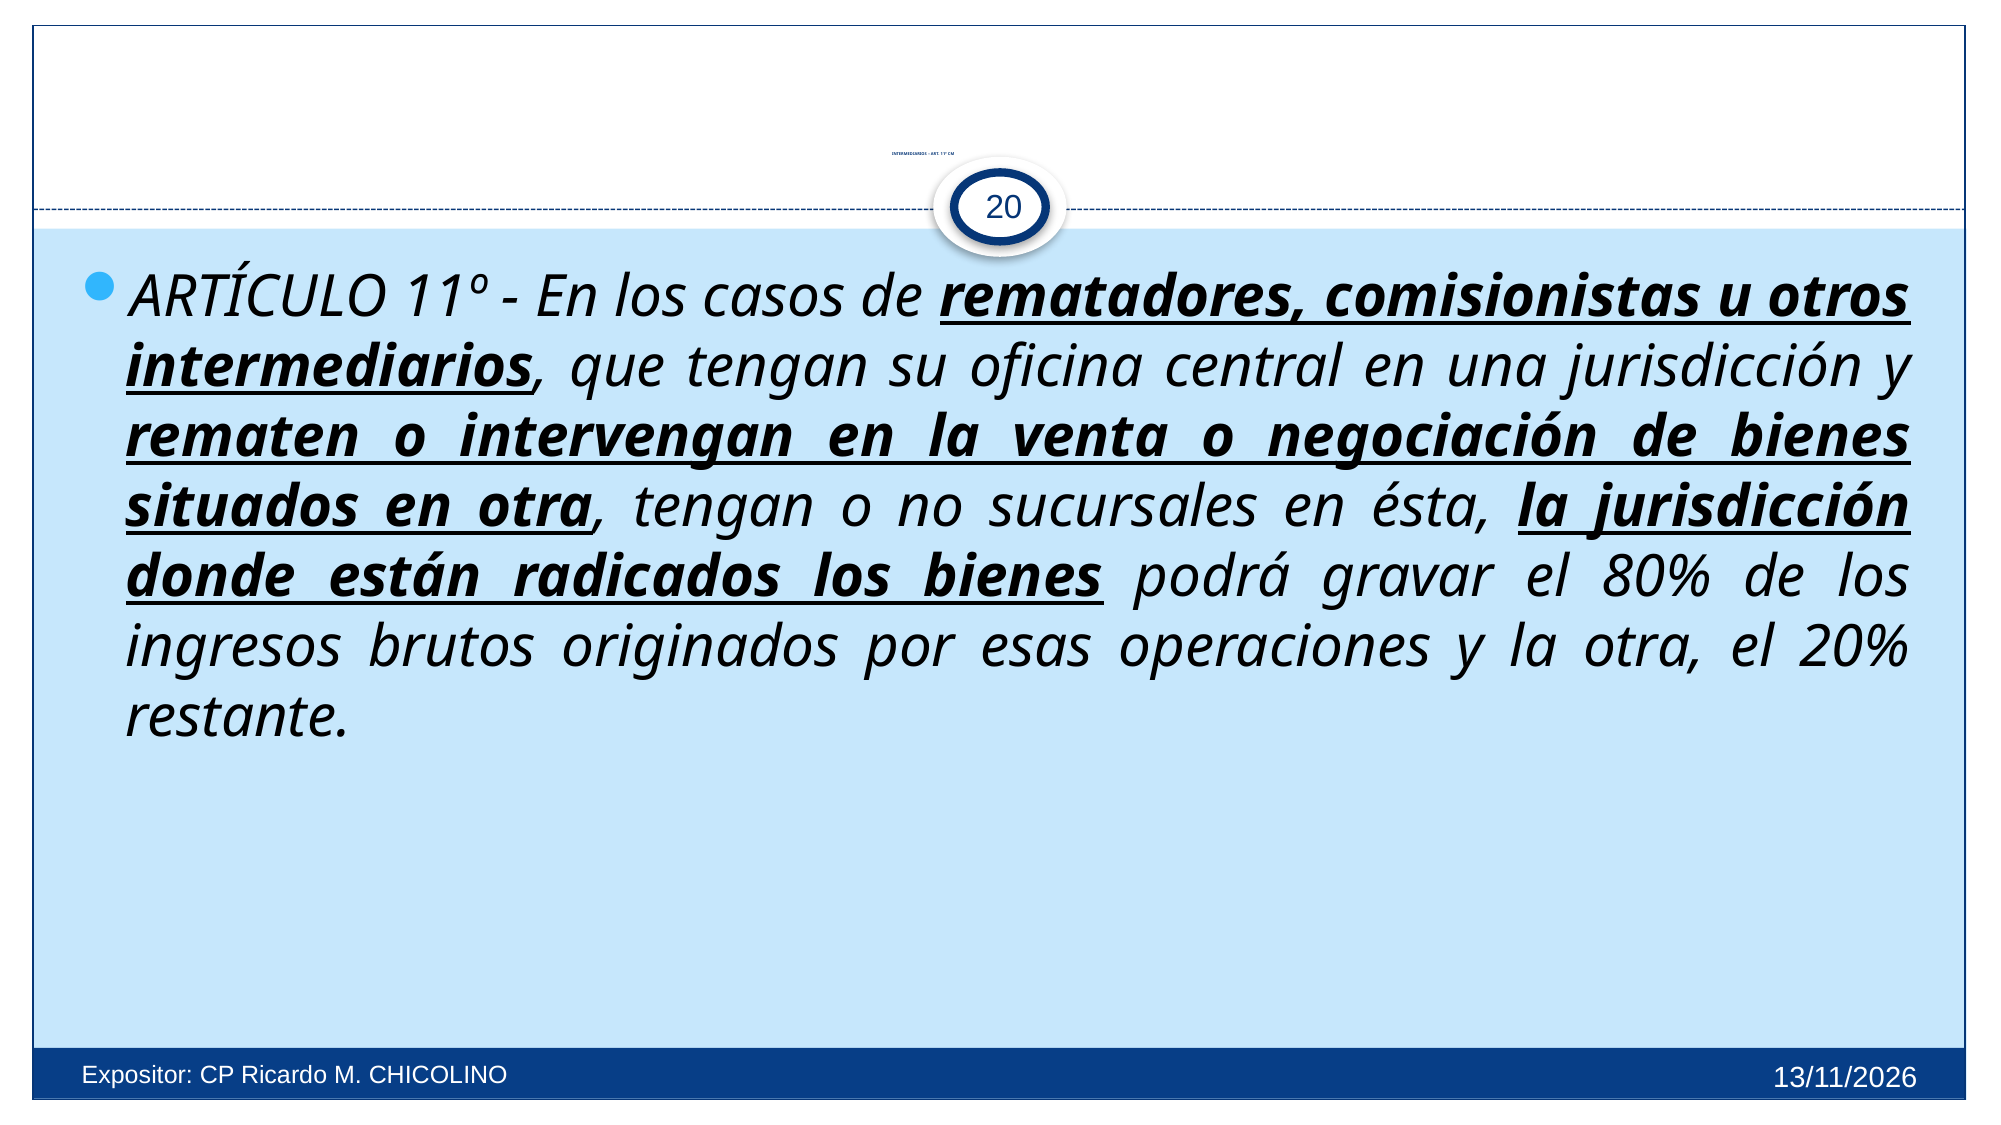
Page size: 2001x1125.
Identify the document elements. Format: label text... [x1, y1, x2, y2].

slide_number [1266, 1050, 1933, 1111]
list ARTÍCULO 11º - En los casos de rematadores, comisionistas u otros intermediarios, que tengan su oficina central en una jurisdicción y rematen o intervengan en la venta o negociación de bienes situados en otra, tengan o no sucursales en ésta, la jurisdicción donde están radicados los bienes podrá gravar el 80% de los ingresos brutos originados por esas operaciones y la otra, el 20% restante. [66, 250, 1926, 1001]
slide_number 20 [954, 168, 1055, 241]
footer Expositor: CP Ricardo M. CHICOLINO [66, 1051, 850, 1112]
title INTERMEDIARIOS – ART. 11° CM [149, 66, 1697, 169]
